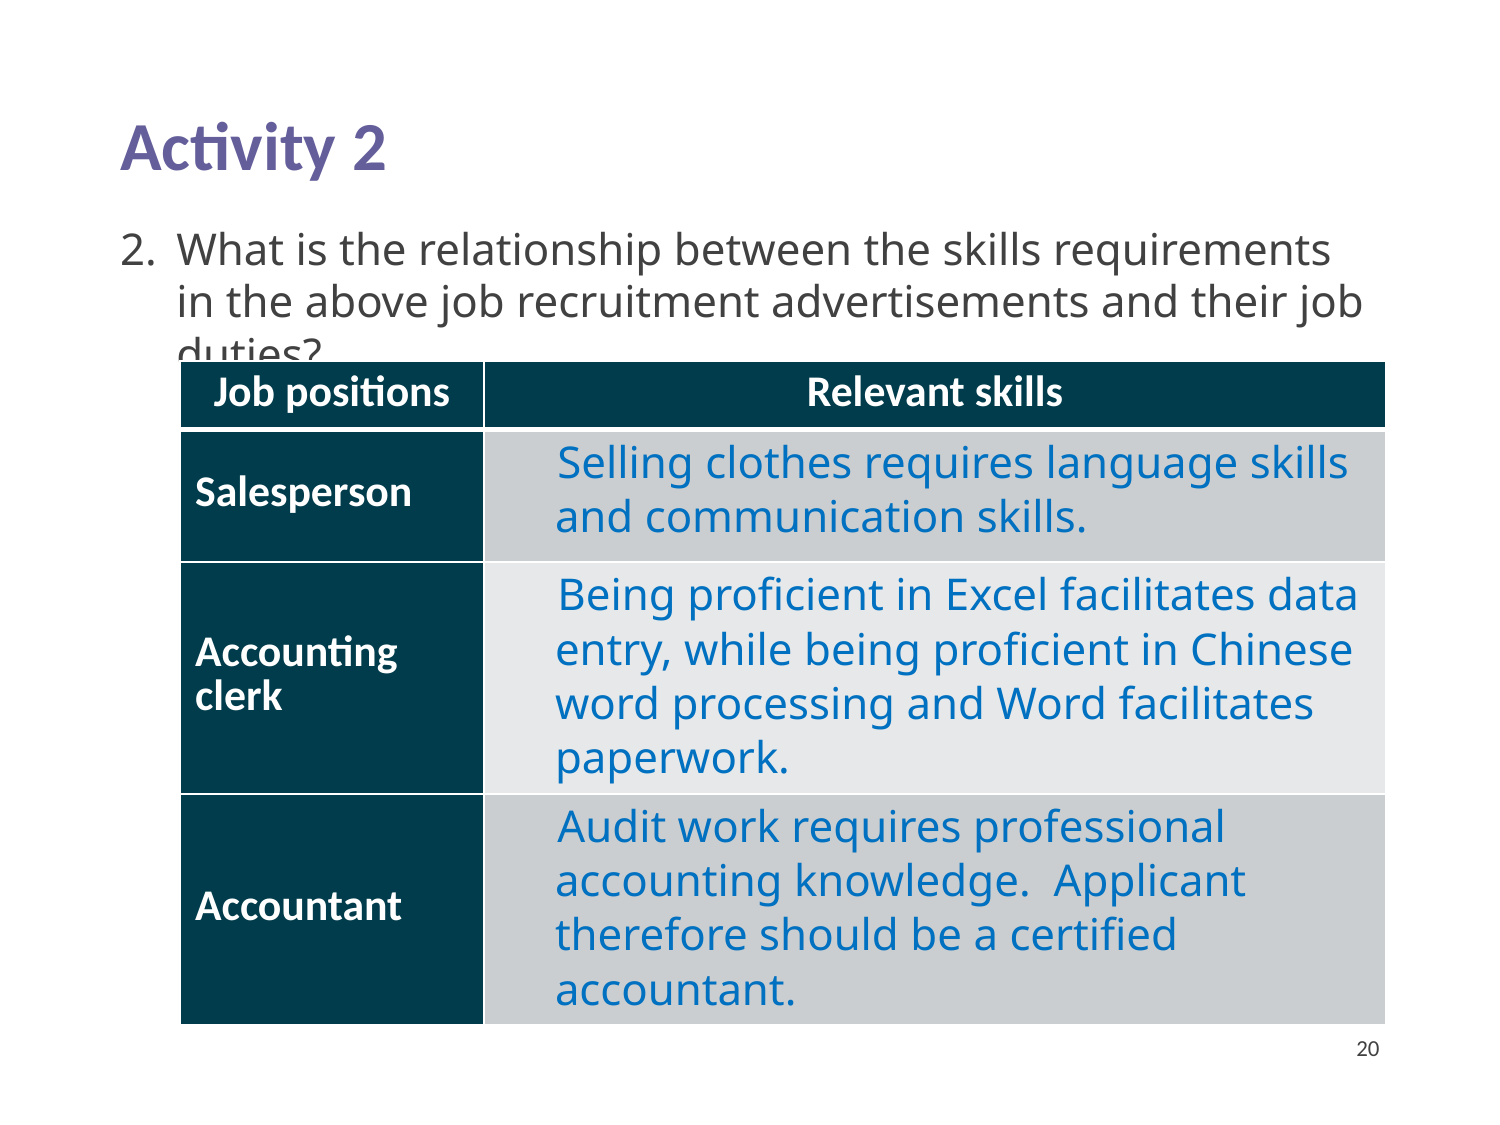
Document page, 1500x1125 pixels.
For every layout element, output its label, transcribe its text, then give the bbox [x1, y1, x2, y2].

table_cell Accountant [181, 795, 483, 1024]
table_cell Selling clothes requires language skills and communication skills. [485, 432, 1385, 561]
list What is the relationship between the skills requirements in the above job recruitment advertisements and their job duties? [119, 220, 1381, 815]
table_header Relevant skills [485, 362, 1385, 427]
slide_number 20 [1353, 1035, 1381, 1062]
list Activity 2 [119, 113, 1382, 214]
table_cell Being proficient in Excel facilitates data entry, while being proficient in Chinese word processing and Word facilitates paperwork. [485, 563, 1385, 793]
table_cell Audit work requires professional accounting knowledge. Applicant therefore should be a certified accountant. [485, 795, 1385, 1024]
table_header Job positions [181, 362, 483, 427]
table_cell Accounting clerk [181, 563, 483, 793]
table_cell Salesperson [181, 432, 483, 561]
